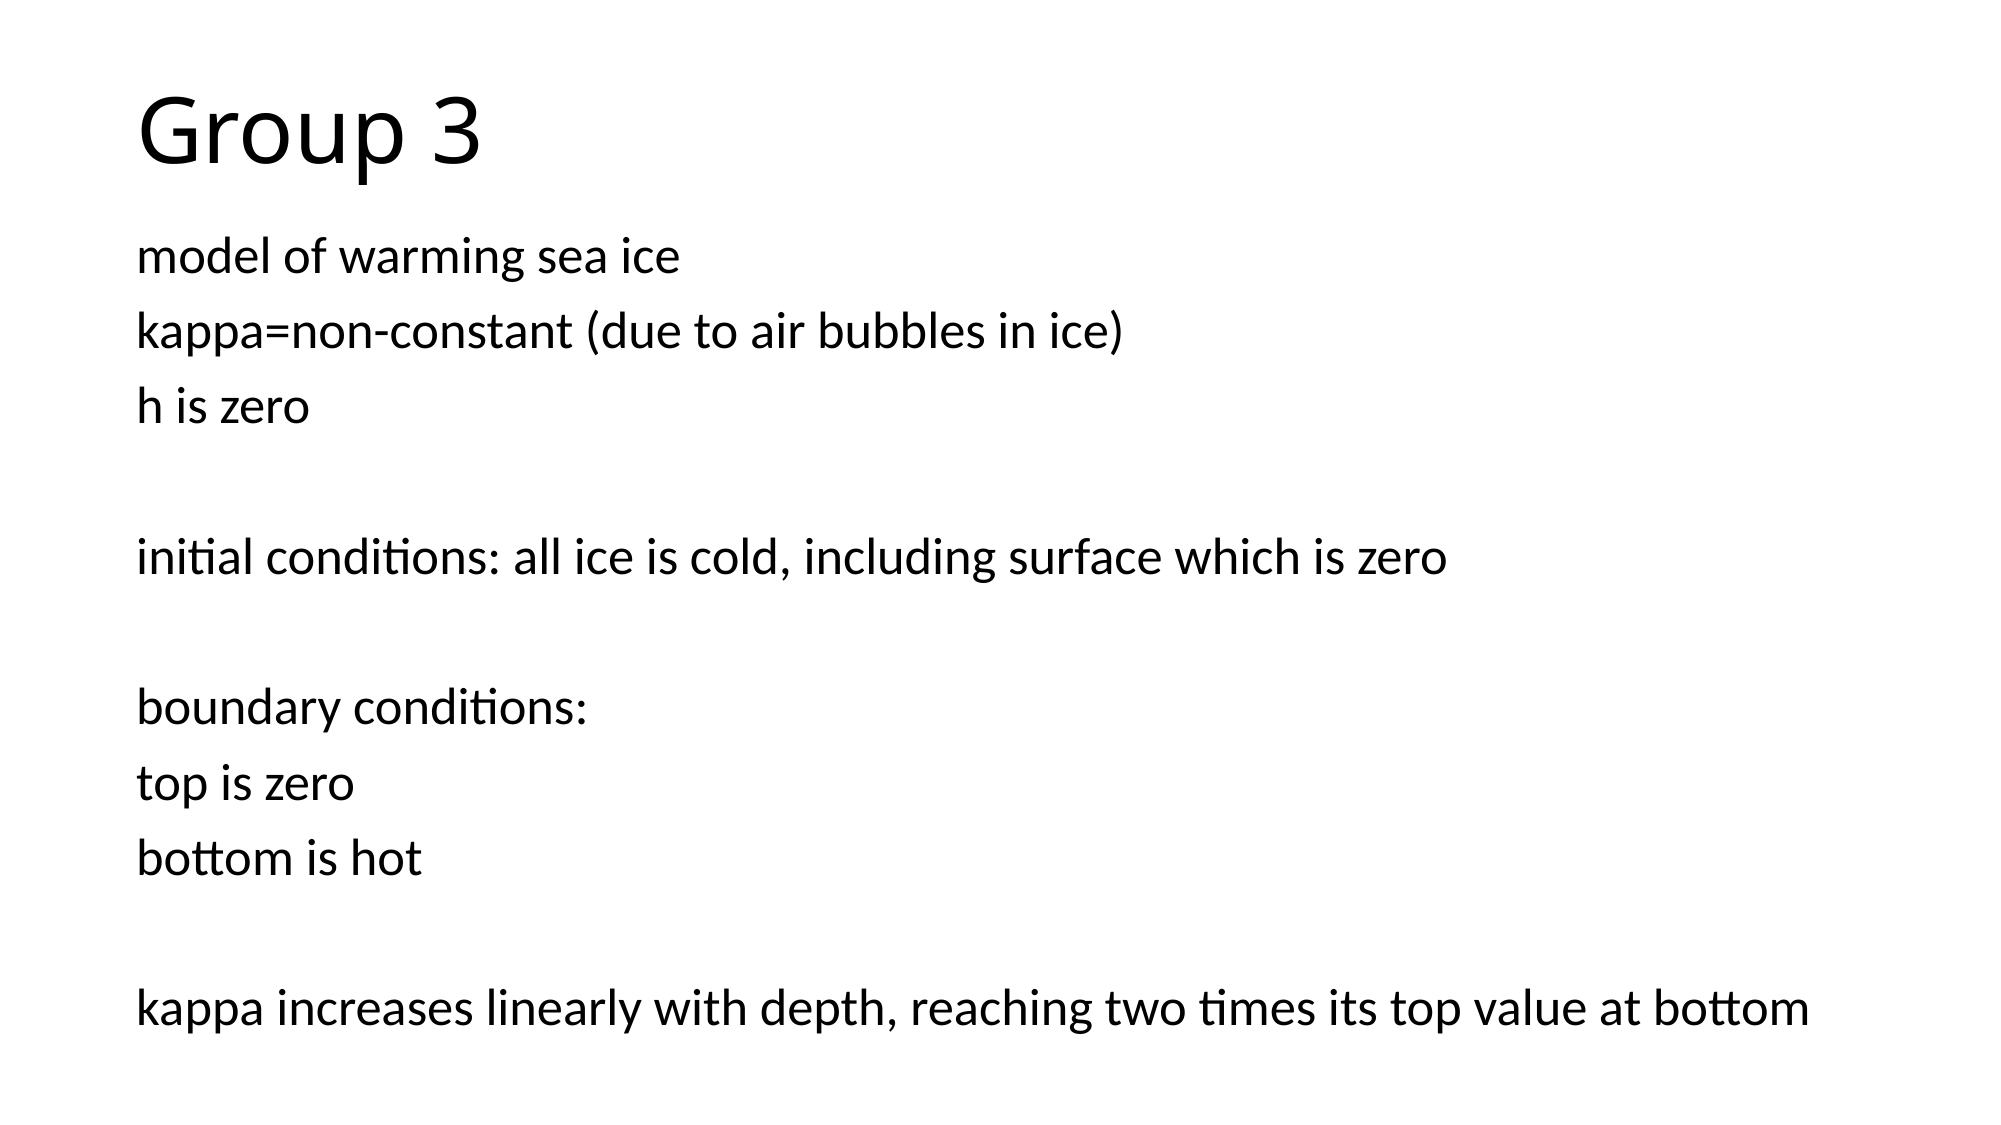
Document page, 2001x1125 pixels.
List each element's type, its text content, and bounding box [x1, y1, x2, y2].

title Group 3 [121, 25, 1847, 220]
list model of warming sea ice kappa=non-constant (due to air bubbles in ice) h is zero initial conditions: all ice is cold, including surface which is zero boundary conditions: top is zero bottom is hot kappa increases linearly with depth, reaching two times its top value at bottom [121, 220, 1847, 1085]
